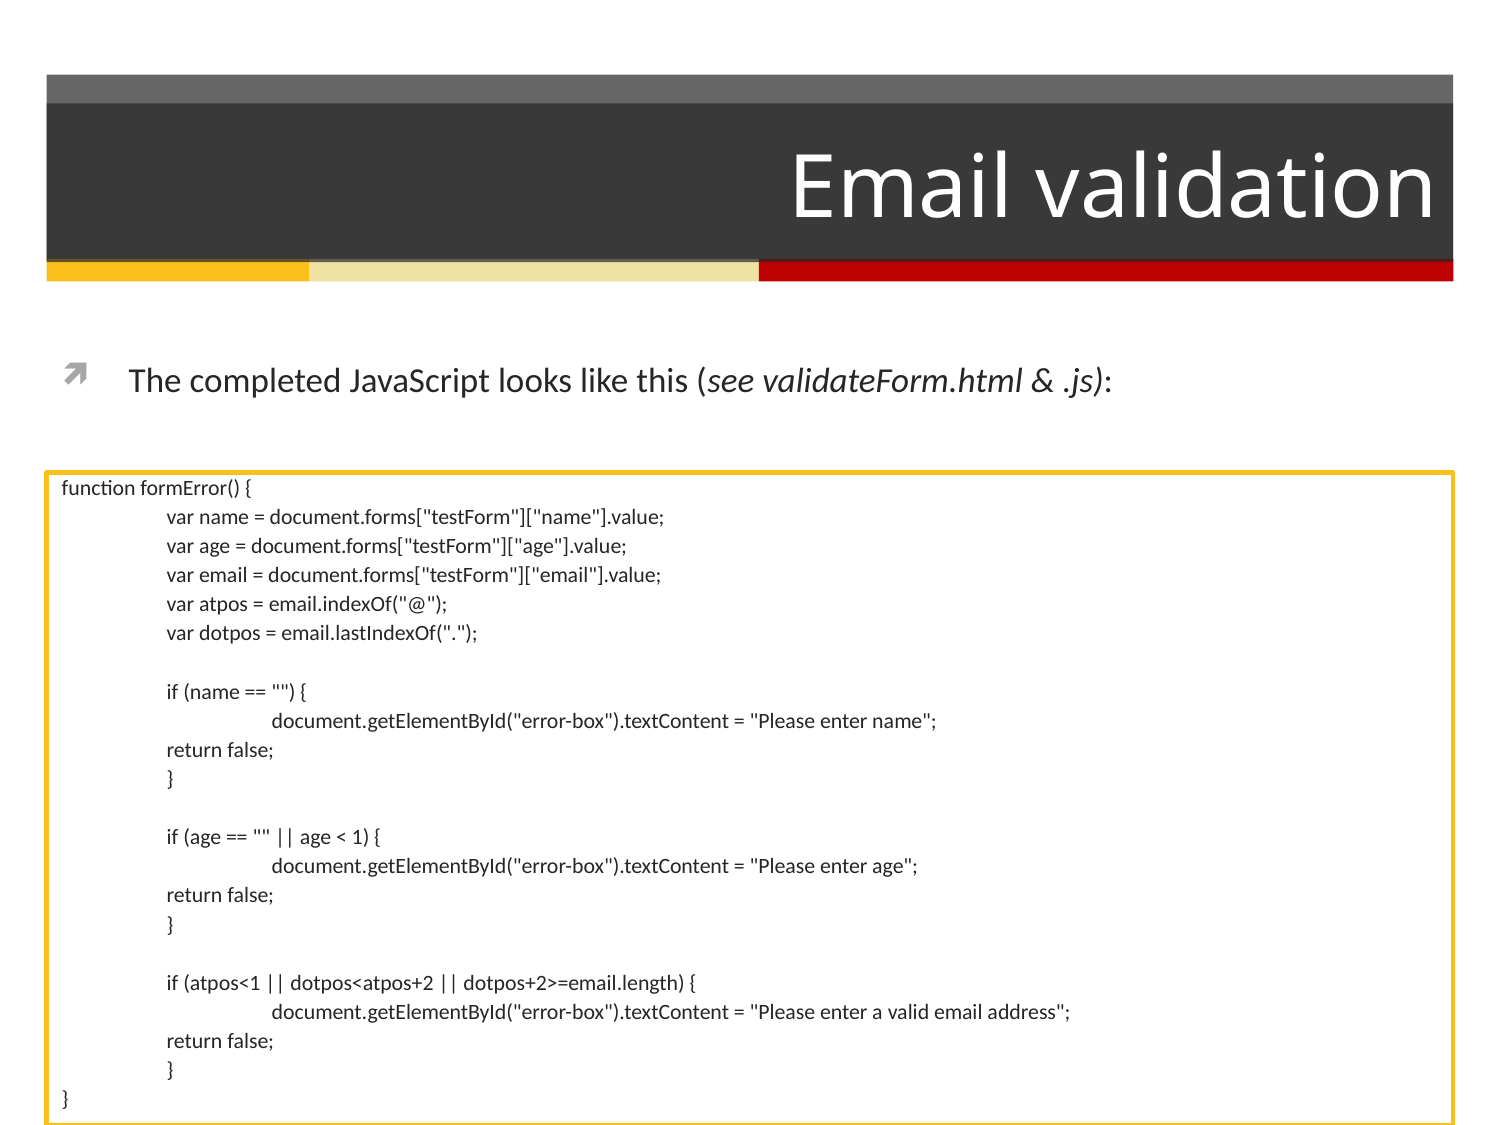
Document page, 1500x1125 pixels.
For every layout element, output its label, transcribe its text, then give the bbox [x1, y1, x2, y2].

title Email validation [46, 103, 1454, 263]
list The completed JavaScript looks like this (see validateForm.html & .js): function formError() { var name = document.forms["testForm"]["name"].value; var age = document.forms["testForm"]["age"].value; var email = document.forms["testForm"]["email"].value; var atpos = email.indexOf("@"); var dotpos = email.lastIndexOf("."); if (name == "") { document.getElementById("error-box").textContent = "Please enter name"; return false; } if (age == "" || age < 1) { document.getElementById("error-box").textContent = "Please enter age"; return false; } if (atpos<1 || dotpos<atpos+2 || dotpos+2>=email.length) { document.getElementById("error-box").textContent = "Please enter a valid email address"; return false; } } [46, 350, 1454, 470]
text_box [44, 470, 1455, 1125]
